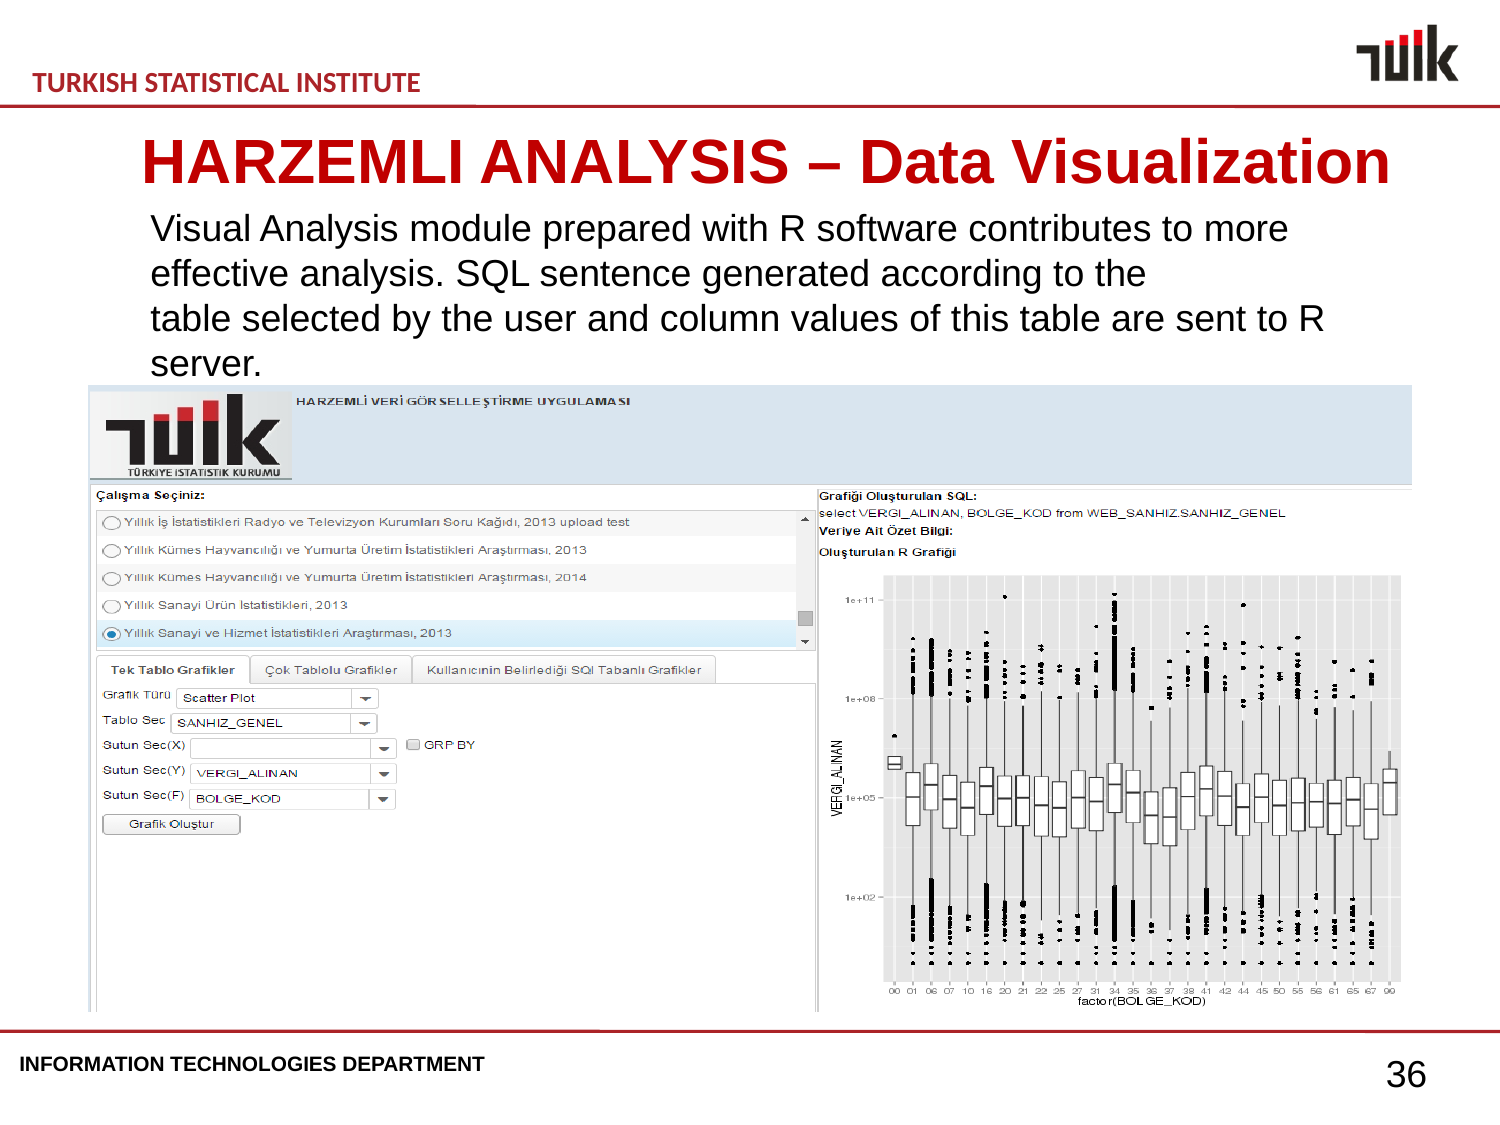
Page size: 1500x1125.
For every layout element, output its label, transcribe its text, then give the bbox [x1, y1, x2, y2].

text_box HARZEMLI ANALYSIS – Data Visualization [70, 113, 1465, 204]
picture [1352, 19, 1464, 85]
text_box Visual Analysis module prepared with R software contributes to more effective analysis. SQL sentence generated according to the table selected by the user and column values of this table are sent to R server. [135, 196, 1412, 384]
picture [88, 385, 1412, 1012]
